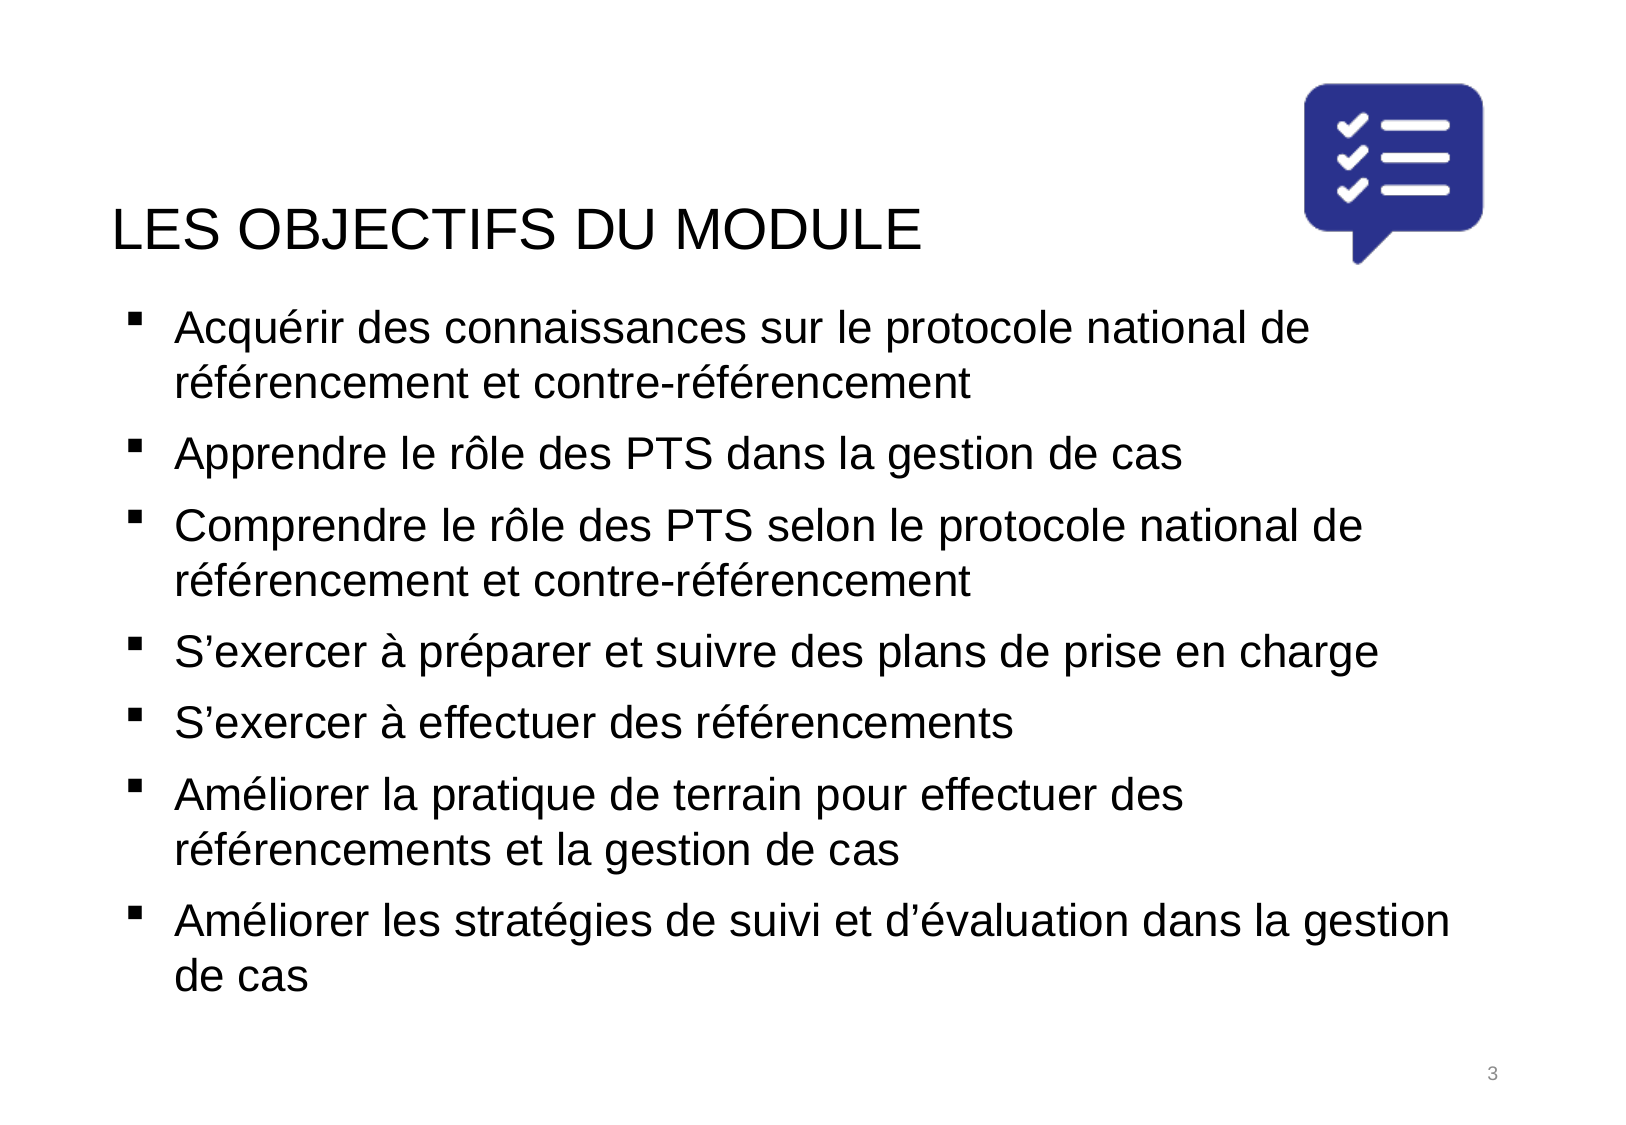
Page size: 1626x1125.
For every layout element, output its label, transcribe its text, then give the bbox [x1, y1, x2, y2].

picture [1289, 65, 1497, 268]
list Acquérir des connaissances sur le protocole national de référencement et contre-référencement Apprendre le rôle des PTS dans la gestion de cas Comprendre le rôle des PTS selon le protocole national de référencement et contre-référencement S’exercer à préparer et suivre des plans de prise en charge S’exercer à effectuer des référencements Améliorer la pratique de terrain pour effectuer des référencements et la gestion de cas Améliorer les stratégies de suivi et d’évaluation dans la gestion de cas [111, 297, 1514, 1014]
title Les objectifs du module [111, 59, 1514, 270]
slide_number 3 [1147, 1042, 1514, 1103]
